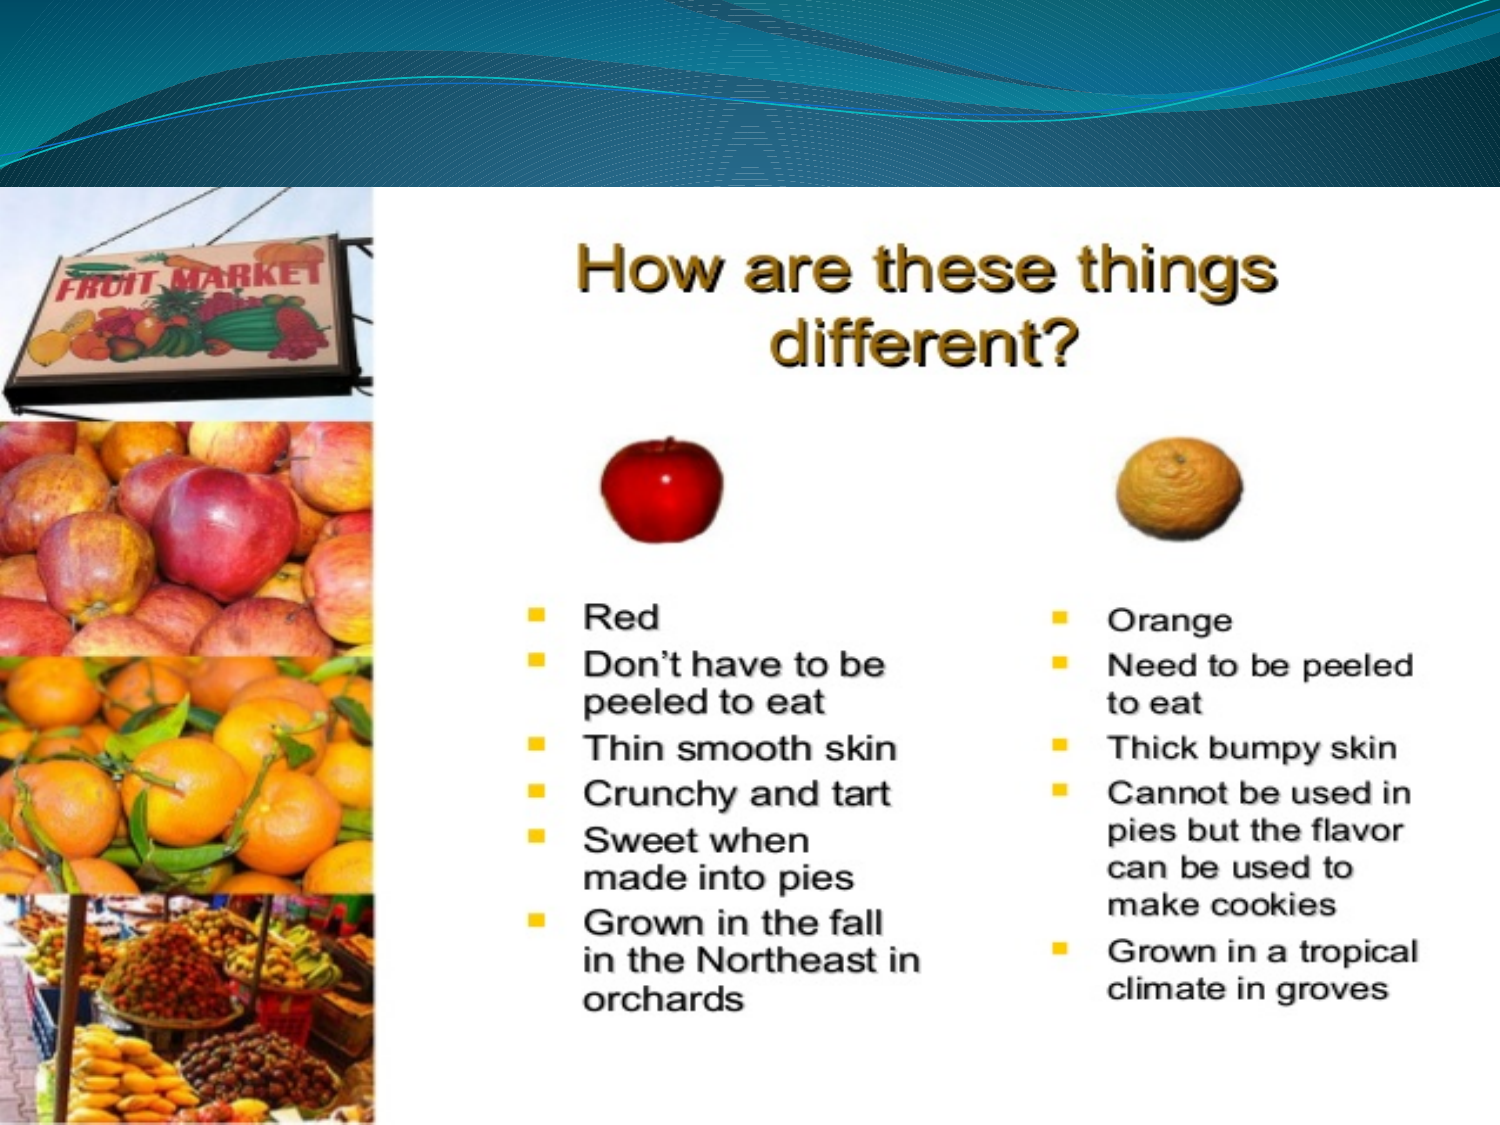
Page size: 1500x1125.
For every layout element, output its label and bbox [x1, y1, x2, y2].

picture [0, 187, 1500, 1125]
